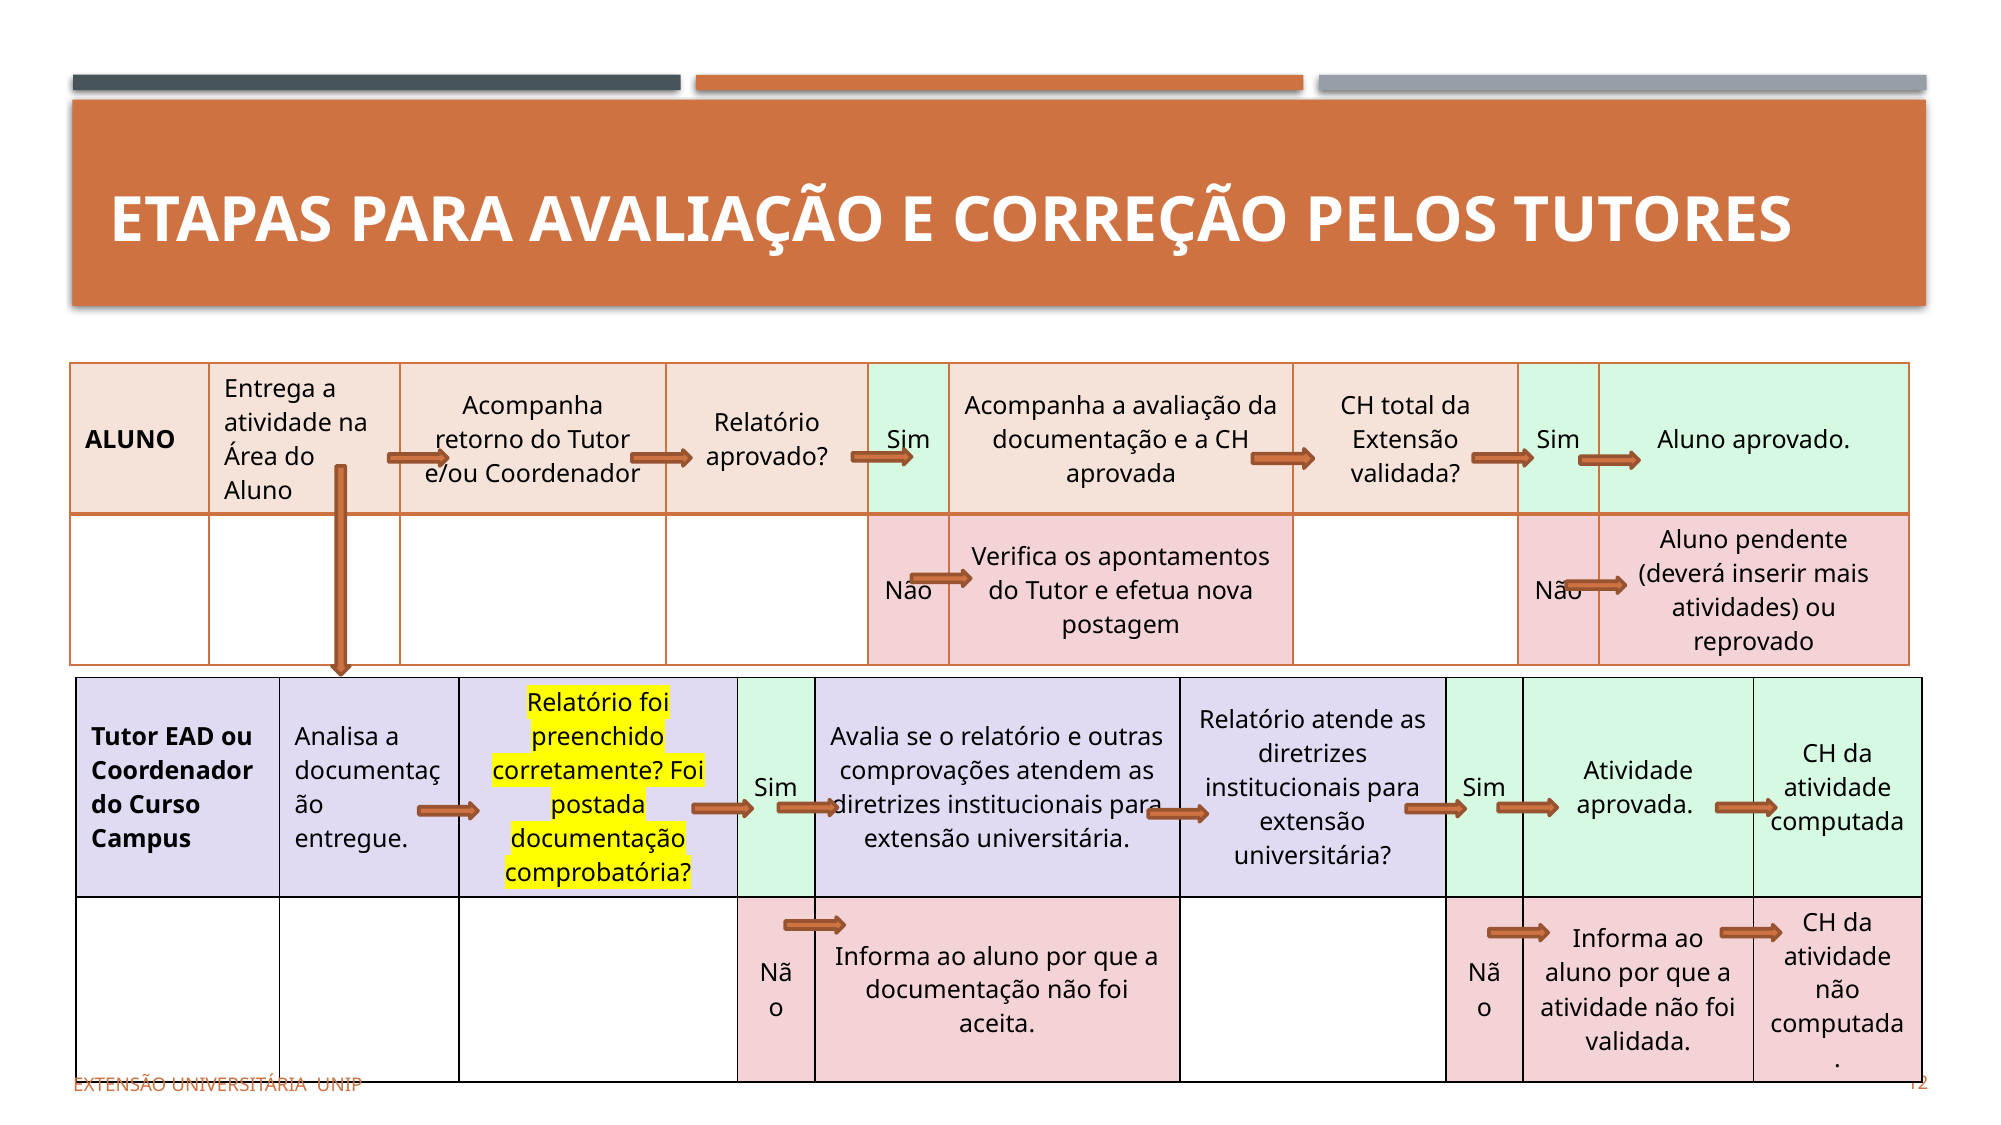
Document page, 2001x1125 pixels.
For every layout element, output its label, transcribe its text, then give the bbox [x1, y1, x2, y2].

text_box [1250, 447, 1315, 470]
text_box [1471, 448, 1535, 468]
text_box [630, 448, 693, 468]
table_header ALUNO [71, 364, 208, 512]
table_cell [348, 516, 399, 664]
text_box [1578, 450, 1641, 470]
table_header Sim [1519, 364, 1598, 512]
text_box [1496, 797, 1560, 818]
table_cell [77, 898, 279, 1053]
table_header Sim [738, 678, 814, 896]
text_box [850, 447, 914, 467]
table_cell Não [869, 516, 948, 664]
table_cell [280, 898, 458, 1053]
text_box [386, 448, 450, 468]
table_cell [401, 516, 665, 664]
table_header Tutor EAD ou Coordenador do Curso Campus [77, 678, 279, 896]
table_header Relatório atende as diretrizes institucionais para extensão universitária? [1181, 678, 1445, 896]
table_cell Não [738, 898, 814, 1053]
table_header Analisa a documentação entregue. [280, 678, 458, 896]
table_header Acompanha retorno do Tutor e/ou Coordenador [401, 364, 665, 512]
table_cell [460, 898, 737, 1053]
text_box [330, 464, 352, 677]
table_cell Informa ao aluno por que a atividade não foi validada. [1524, 898, 1753, 1081]
table_header Sim [1447, 678, 1522, 896]
table_cell [71, 516, 208, 664]
footer Extensão UNIVERSITÁRIA unip [58, 1053, 1177, 1114]
text_box [1487, 923, 1551, 943]
table_header CH da atividade computada [1754, 678, 1921, 896]
text_box [783, 915, 847, 935]
table_cell CH da atividade não computada. [1754, 898, 1921, 1081]
table_cell Não [1519, 516, 1598, 664]
table_cell Informa ao aluno por que a documentação não foi aceita. [816, 898, 1179, 1081]
title Etapas para Avaliação e Correção pelos Tutores [94, 119, 1904, 262]
table_header Relatório foi preenchido corretamente? Foi postada documentação comprobatória? [460, 678, 737, 896]
table_header Atividade aprovada. [1524, 678, 1753, 896]
table_cell Aluno pendente (deverá inserir mais atividades) ou reprovado [1600, 516, 1908, 664]
text_box [1564, 575, 1628, 595]
text_box [1404, 799, 1468, 819]
text_box [1719, 923, 1783, 943]
table_cell [1294, 516, 1517, 664]
table_cell [210, 516, 334, 664]
table_cell Verifica os apontamentos do Tutor e efetua nova postagem [950, 516, 1292, 664]
text_box [1714, 797, 1778, 818]
table_cell [1181, 898, 1445, 1081]
table_header Avalia se o relatório e outras comprovações atendem as diretrizes institucionais para extensão universitária. [816, 678, 1179, 896]
text_box [776, 797, 840, 818]
table_header Sim [869, 364, 948, 512]
table_cell Não [1447, 898, 1522, 1081]
text_box [1146, 804, 1210, 824]
table_header Aluno aprovado. [1600, 364, 1908, 512]
text_box [416, 801, 480, 821]
table_header Entrega a atividade na Área do Aluno [210, 364, 399, 512]
text_box [691, 798, 755, 819]
table_header Acompanha a avaliação da documentação e a CH aprovada [950, 364, 1292, 512]
table_header CH total da Extensão validada? [1294, 364, 1517, 512]
table_header Relatório aprovado? [667, 364, 867, 512]
text_box [909, 568, 973, 589]
table_cell [667, 516, 867, 664]
slide_number 12 [1770, 1053, 1944, 1114]
